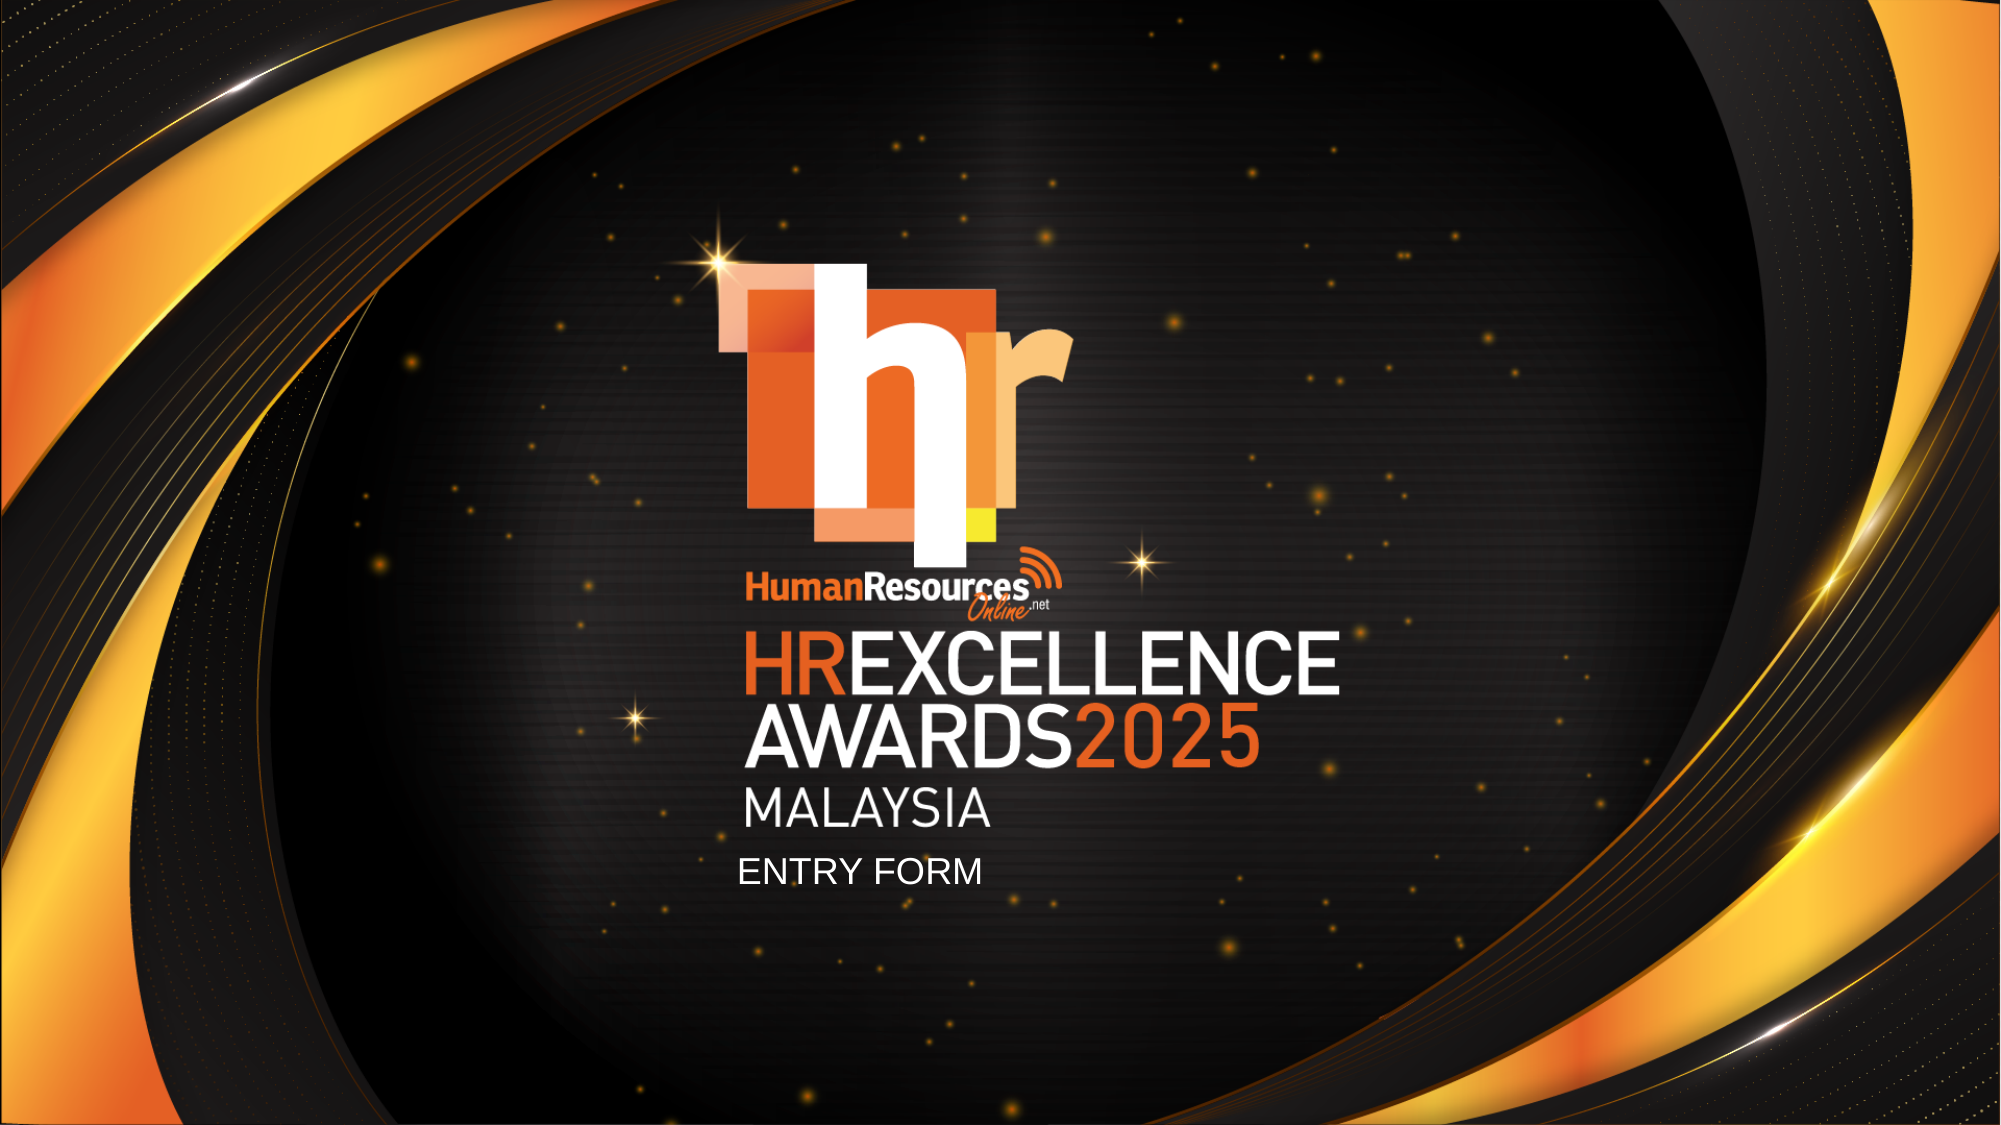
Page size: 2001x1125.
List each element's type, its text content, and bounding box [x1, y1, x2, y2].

text_box ENTRY FORM [722, 839, 999, 900]
picture [0, 0, 2001, 1125]
